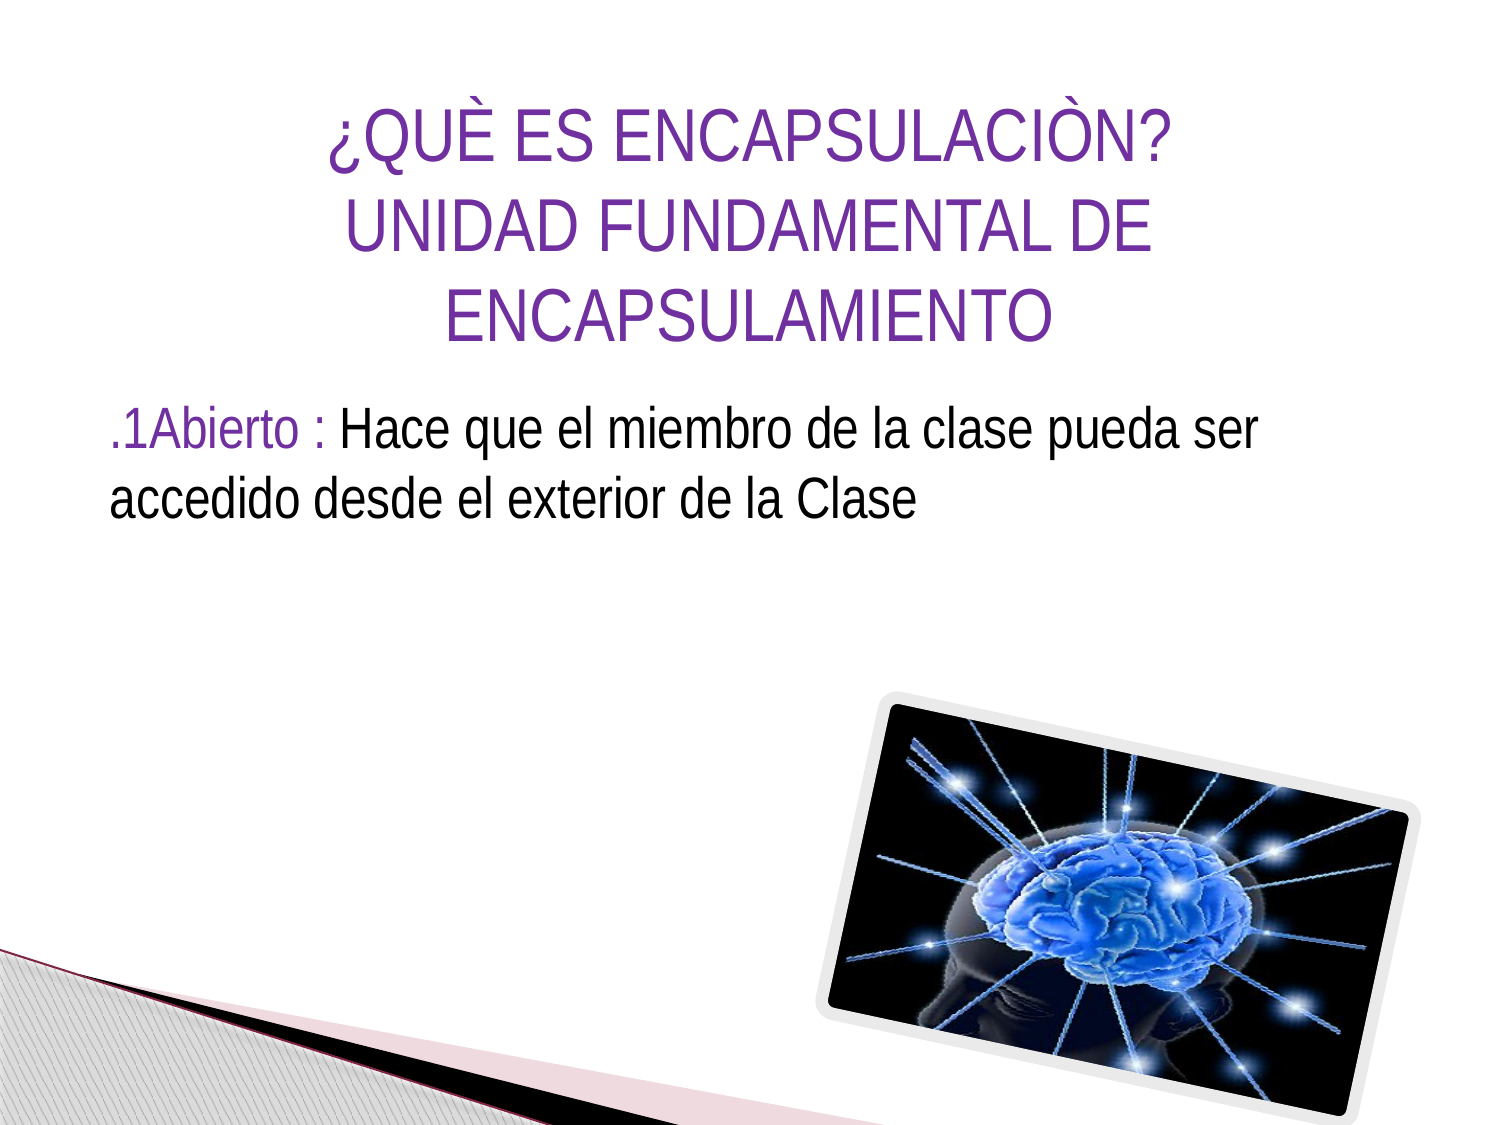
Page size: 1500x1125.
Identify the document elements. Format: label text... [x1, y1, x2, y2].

list .1Abierto : Hace que el miembro de la clase pueda ser accedido desde el exterior de la Clase [76, 382, 1427, 1125]
picture [831, 710, 1407, 1111]
title ¿QUÈ ES ENCAPSULACIÒN? UNIDAD FUNDAMENTAL DE ENCAPSULAMIENTO [75, 45, 1425, 398]
